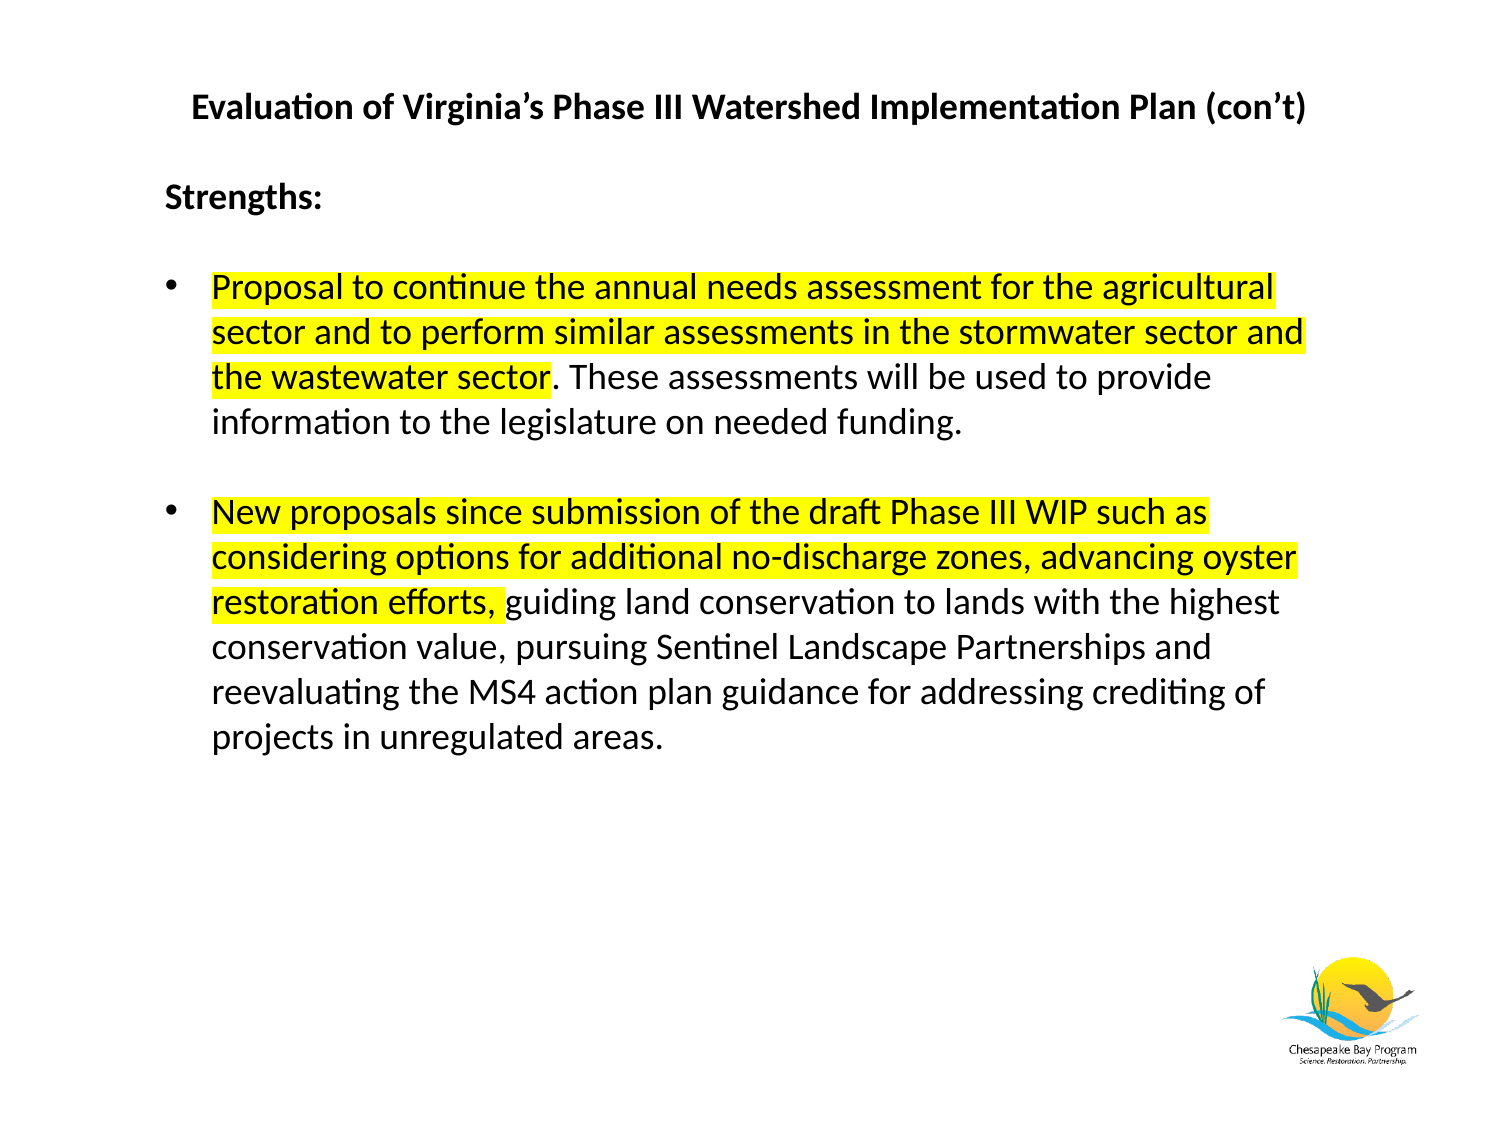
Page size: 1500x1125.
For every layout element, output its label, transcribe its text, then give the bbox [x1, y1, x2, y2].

text_box Evaluation of Virginia’s Phase III Watershed Implementation Plan (con’t) Strengths: Proposal to continue the annual needs assessment for the agricultural sector and to perform similar assessments in the stormwater sector and the wastewater sector. These assessments will be used to provide information to the legislature on needed funding. New proposals since submission of the draft Phase III WIP such as considering options for additional no-discharge zones, advancing oyster restoration efforts, guiding land conservation to lands with the highest conservation value, pursuing Sentinel Landscape Partnerships and reevaluating the MS4 action plan guidance for addressing crediting of projects in unregulated areas. [149, 74, 1350, 765]
picture [1281, 956, 1419, 1065]
